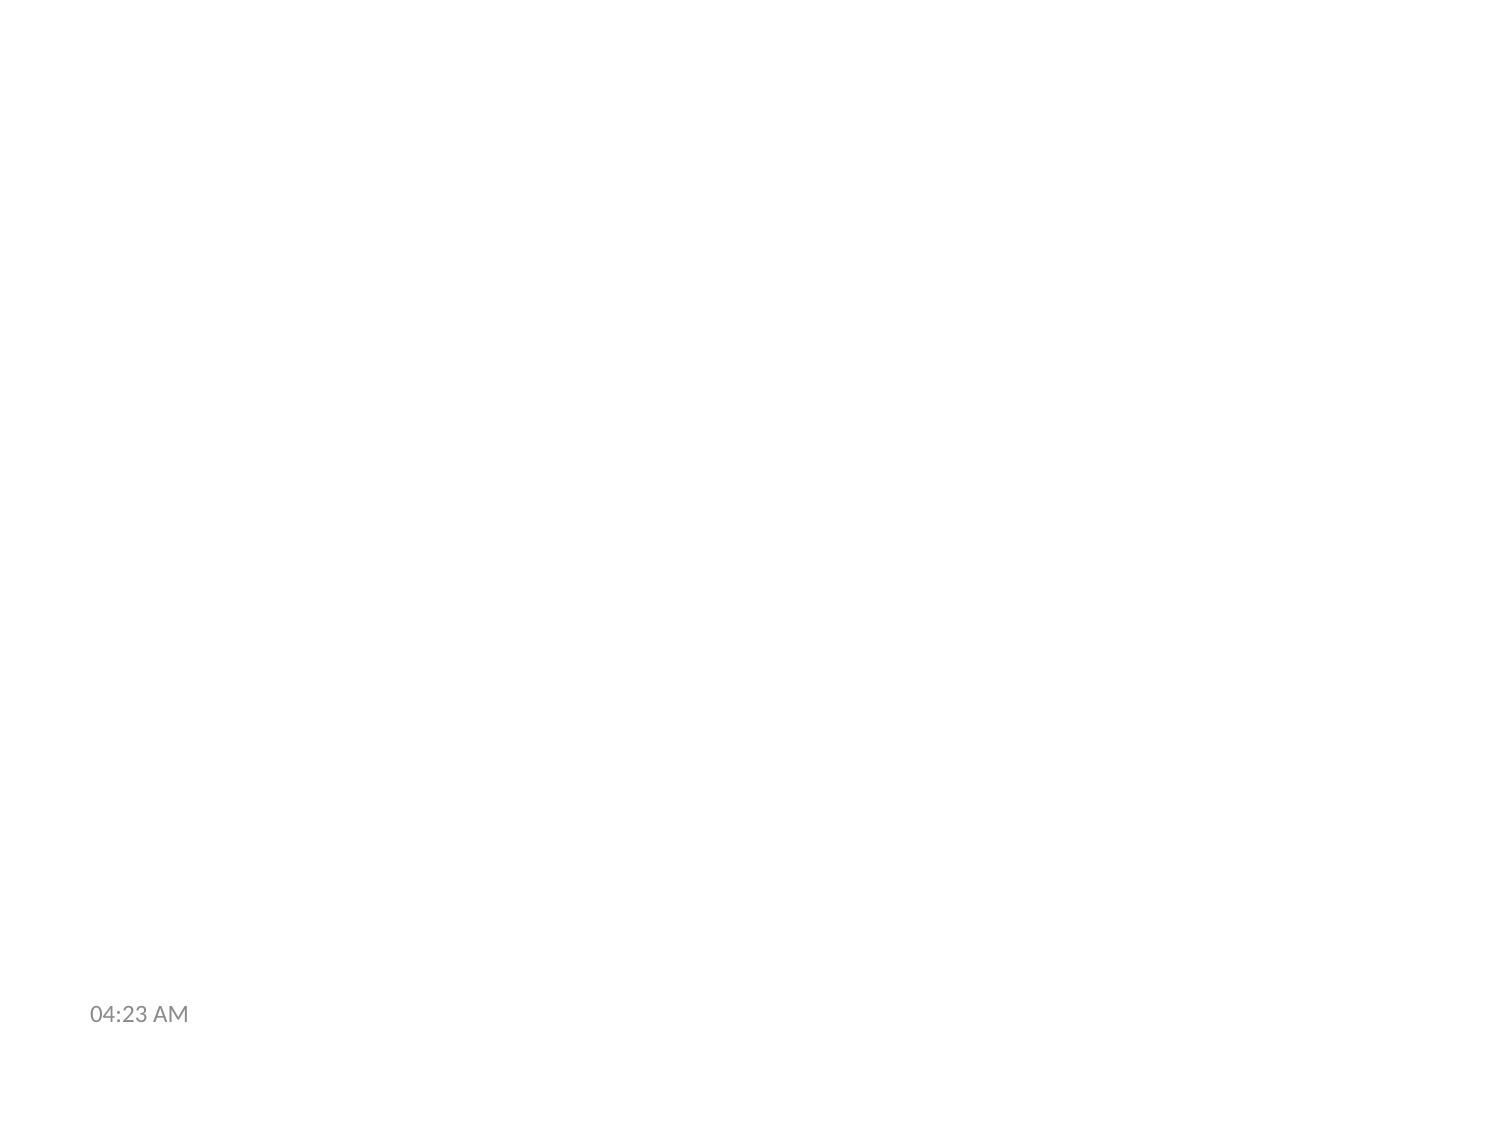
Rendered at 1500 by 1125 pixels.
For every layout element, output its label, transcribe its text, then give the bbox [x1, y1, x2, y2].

text_box 3:35 PM [75, 982, 425, 1043]
